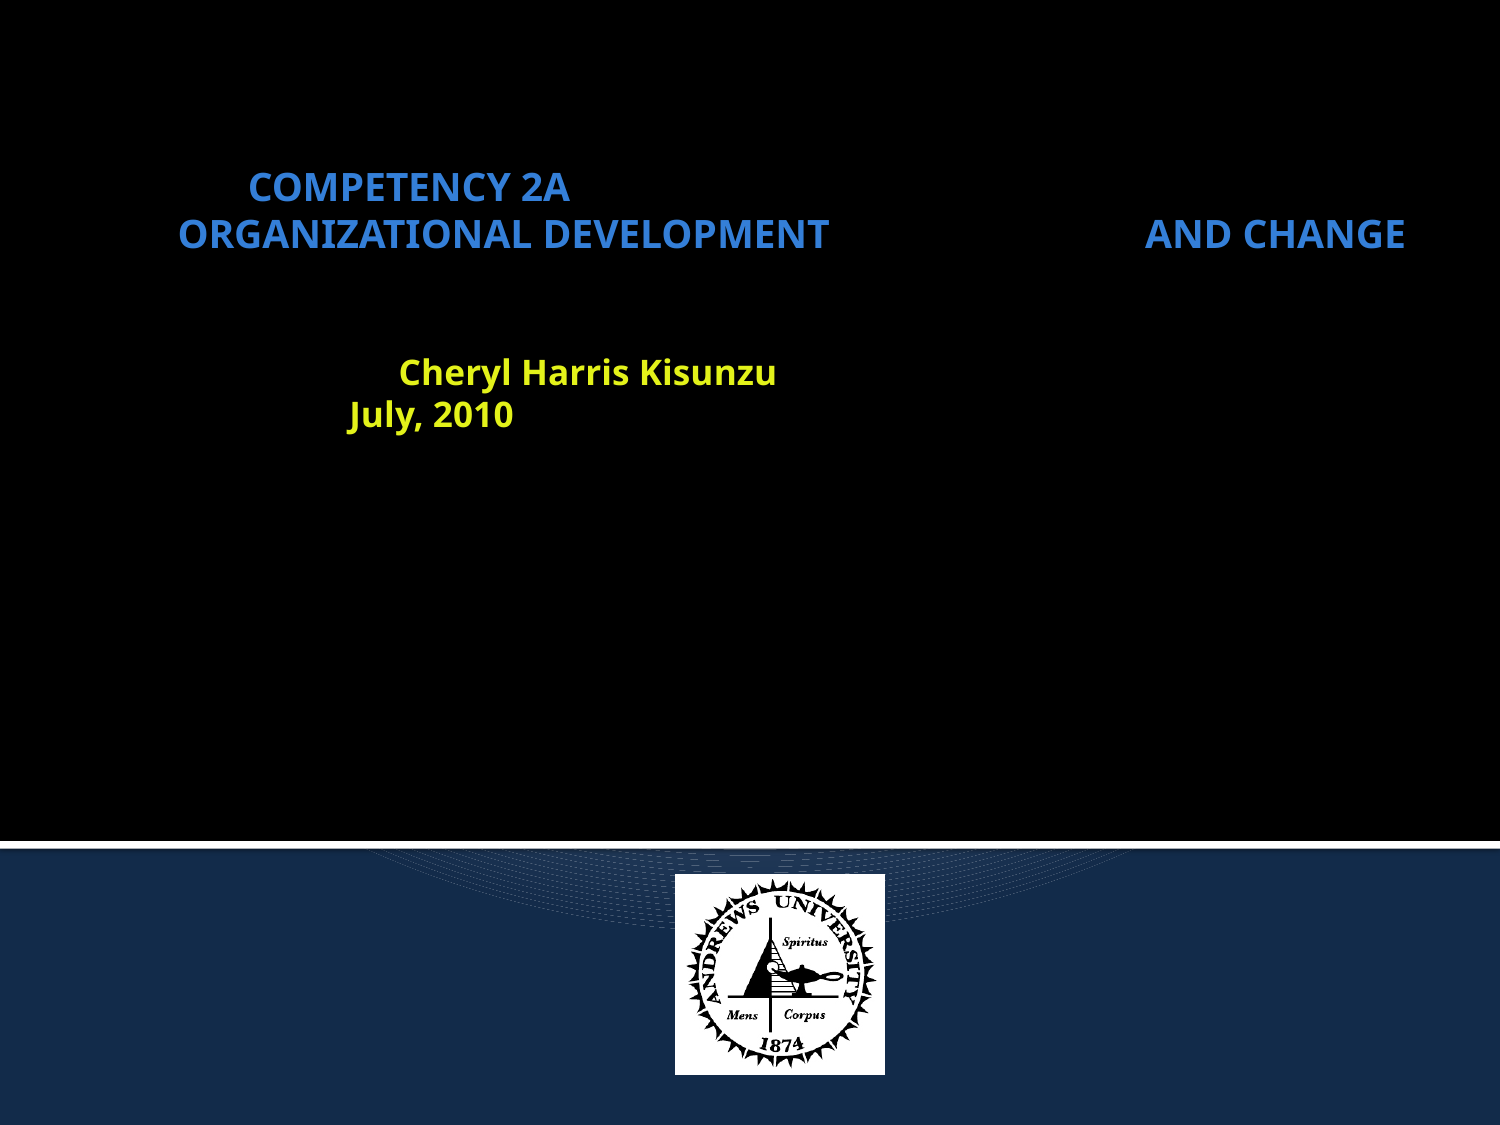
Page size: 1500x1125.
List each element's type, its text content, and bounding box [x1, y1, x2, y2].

picture [674, 874, 885, 1076]
title COMPETENCY 2A ORGANIZATIONAL DEVELOPMENT AND CHANGE Cheryl Harris Kisunzu July, 2010 [162, 162, 1425, 450]
